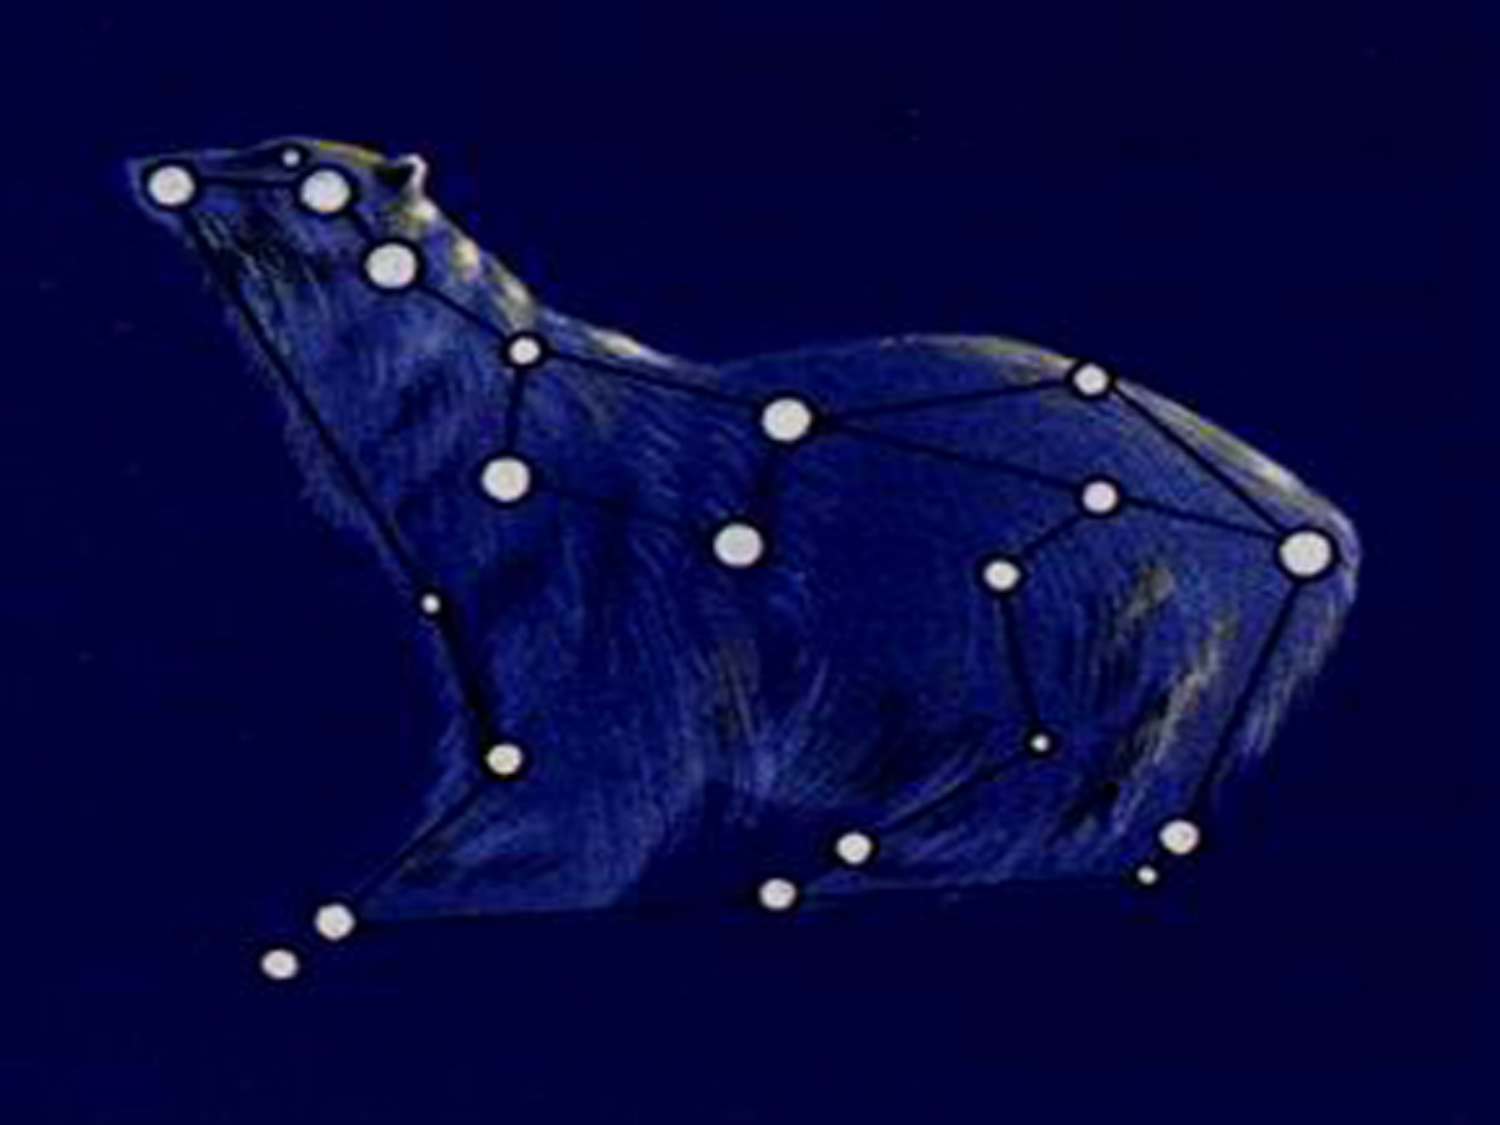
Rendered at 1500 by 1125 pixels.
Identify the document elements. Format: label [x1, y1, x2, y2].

list [0, 0, 1500, 1125]
